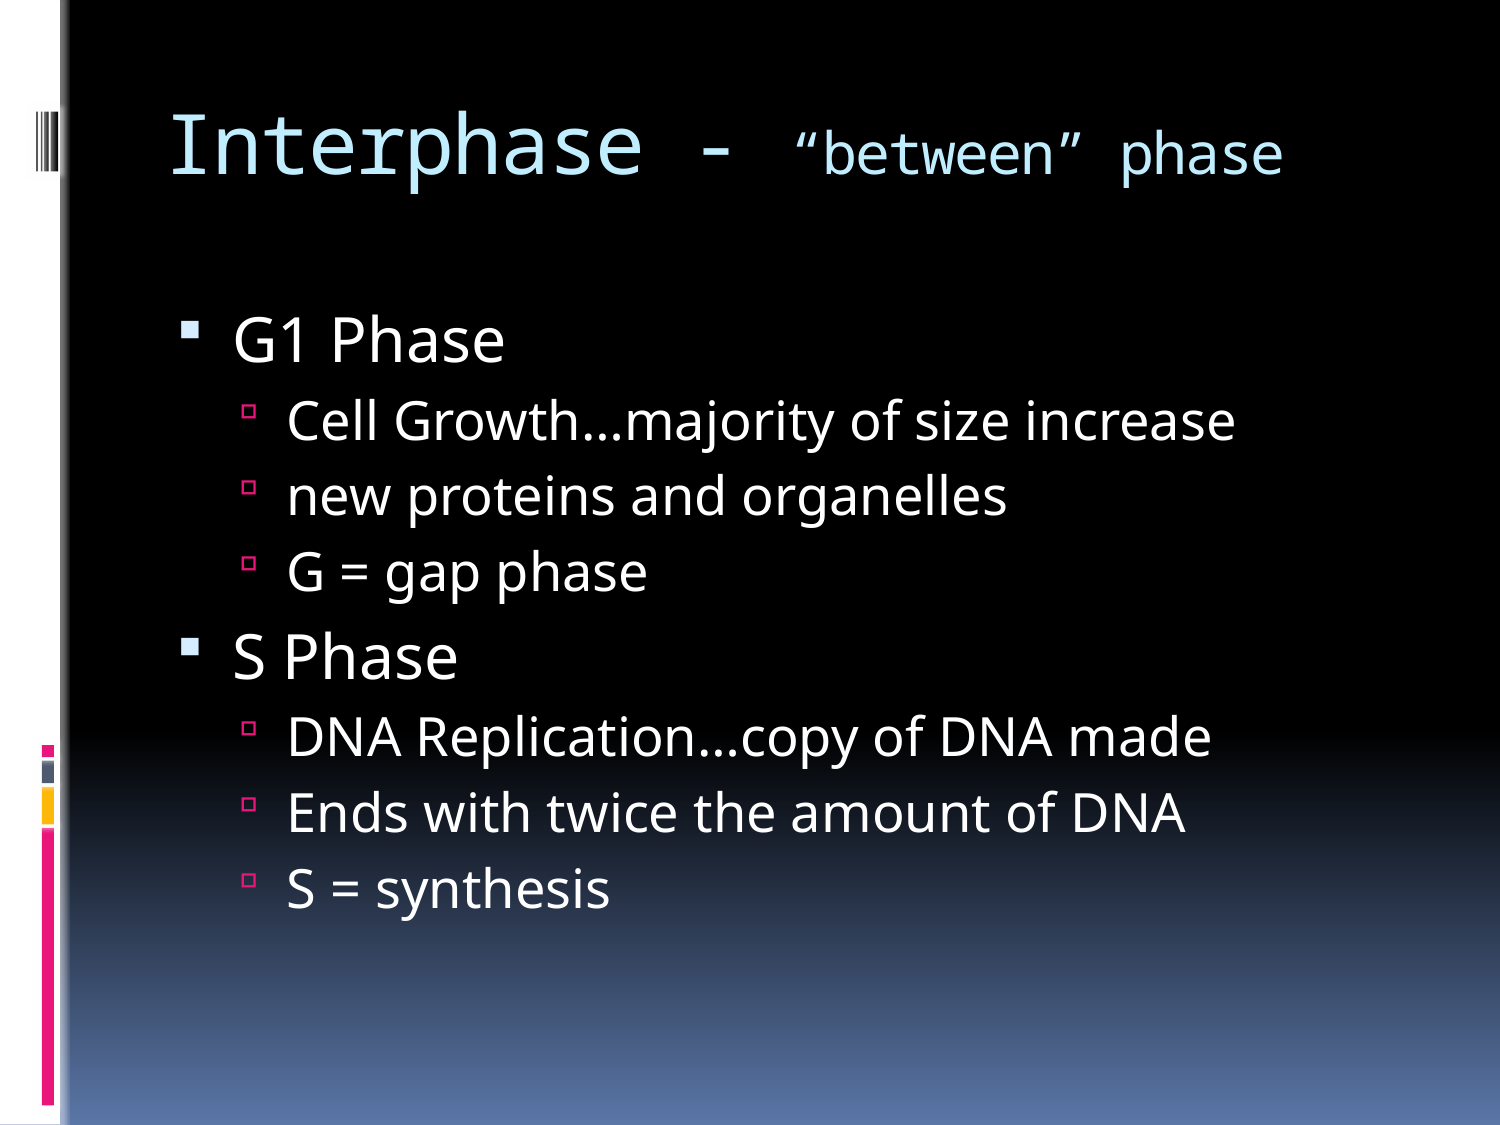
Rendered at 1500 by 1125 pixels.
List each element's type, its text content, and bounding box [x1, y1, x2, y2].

list G1 Phase Cell Growth…majority of size increase new proteins and organelles G = gap phase S Phase DNA Replication…copy of DNA made Ends with twice the amount of DNA S = synthesis [150, 292, 1425, 1043]
title Interphase - “between” phase [150, 84, 1425, 263]
